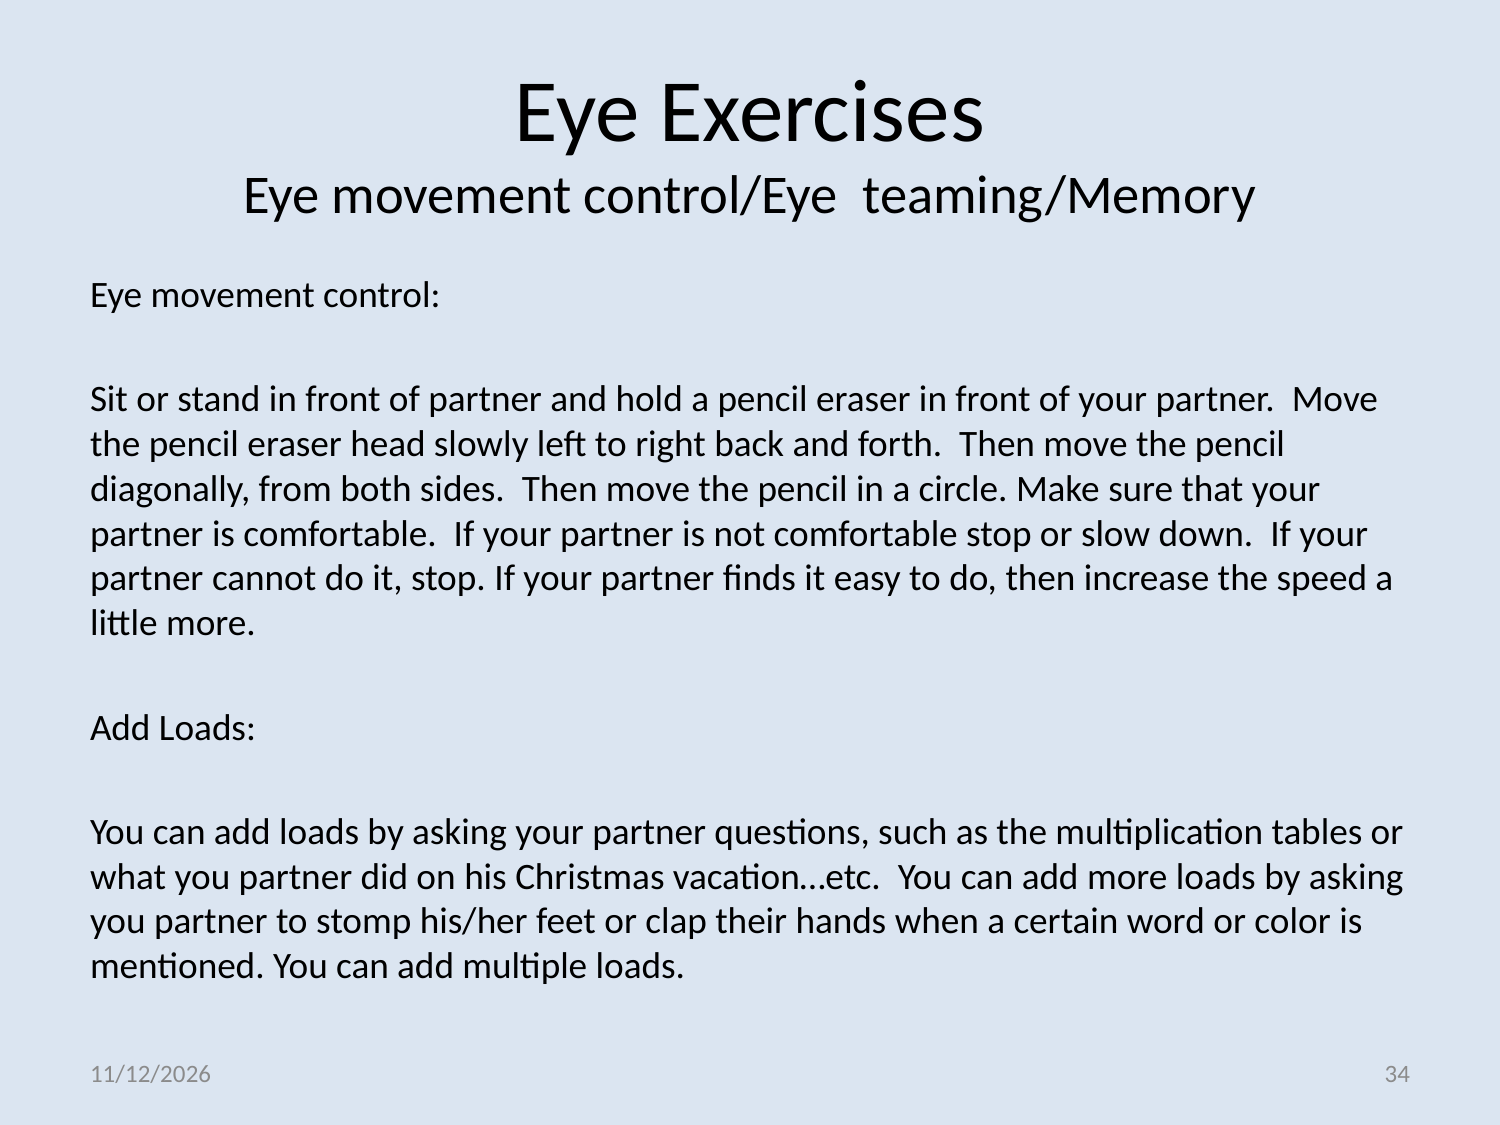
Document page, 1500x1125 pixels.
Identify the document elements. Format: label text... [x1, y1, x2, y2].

title Eye Exercises Eye movement control/Eye teaming/Memory [75, 45, 1425, 233]
slide_number 34 [1074, 1042, 1425, 1103]
list Eye movement control: Sit or stand in front of partner and hold a pencil eraser in front of your partner. Move the pencil eraser head slowly left to right back and forth. Then move the pencil diagonally, from both sides. Then move the pencil in a circle. Make sure that your partner is comfortable. If your partner is not comfortable stop or slow down. If your partner cannot do it, stop. If your partner finds it easy to do, then increase the speed a little more. Add Loads: You can add loads by asking your partner questions, such as the multiplication tables or what you partner did on his Christmas vacation…etc. You can add more loads by asking you partner to stomp his/her feet or clap their hands when a certain word or color is mentioned. You can add multiple loads. [75, 262, 1425, 1005]
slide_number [75, 1042, 425, 1103]
